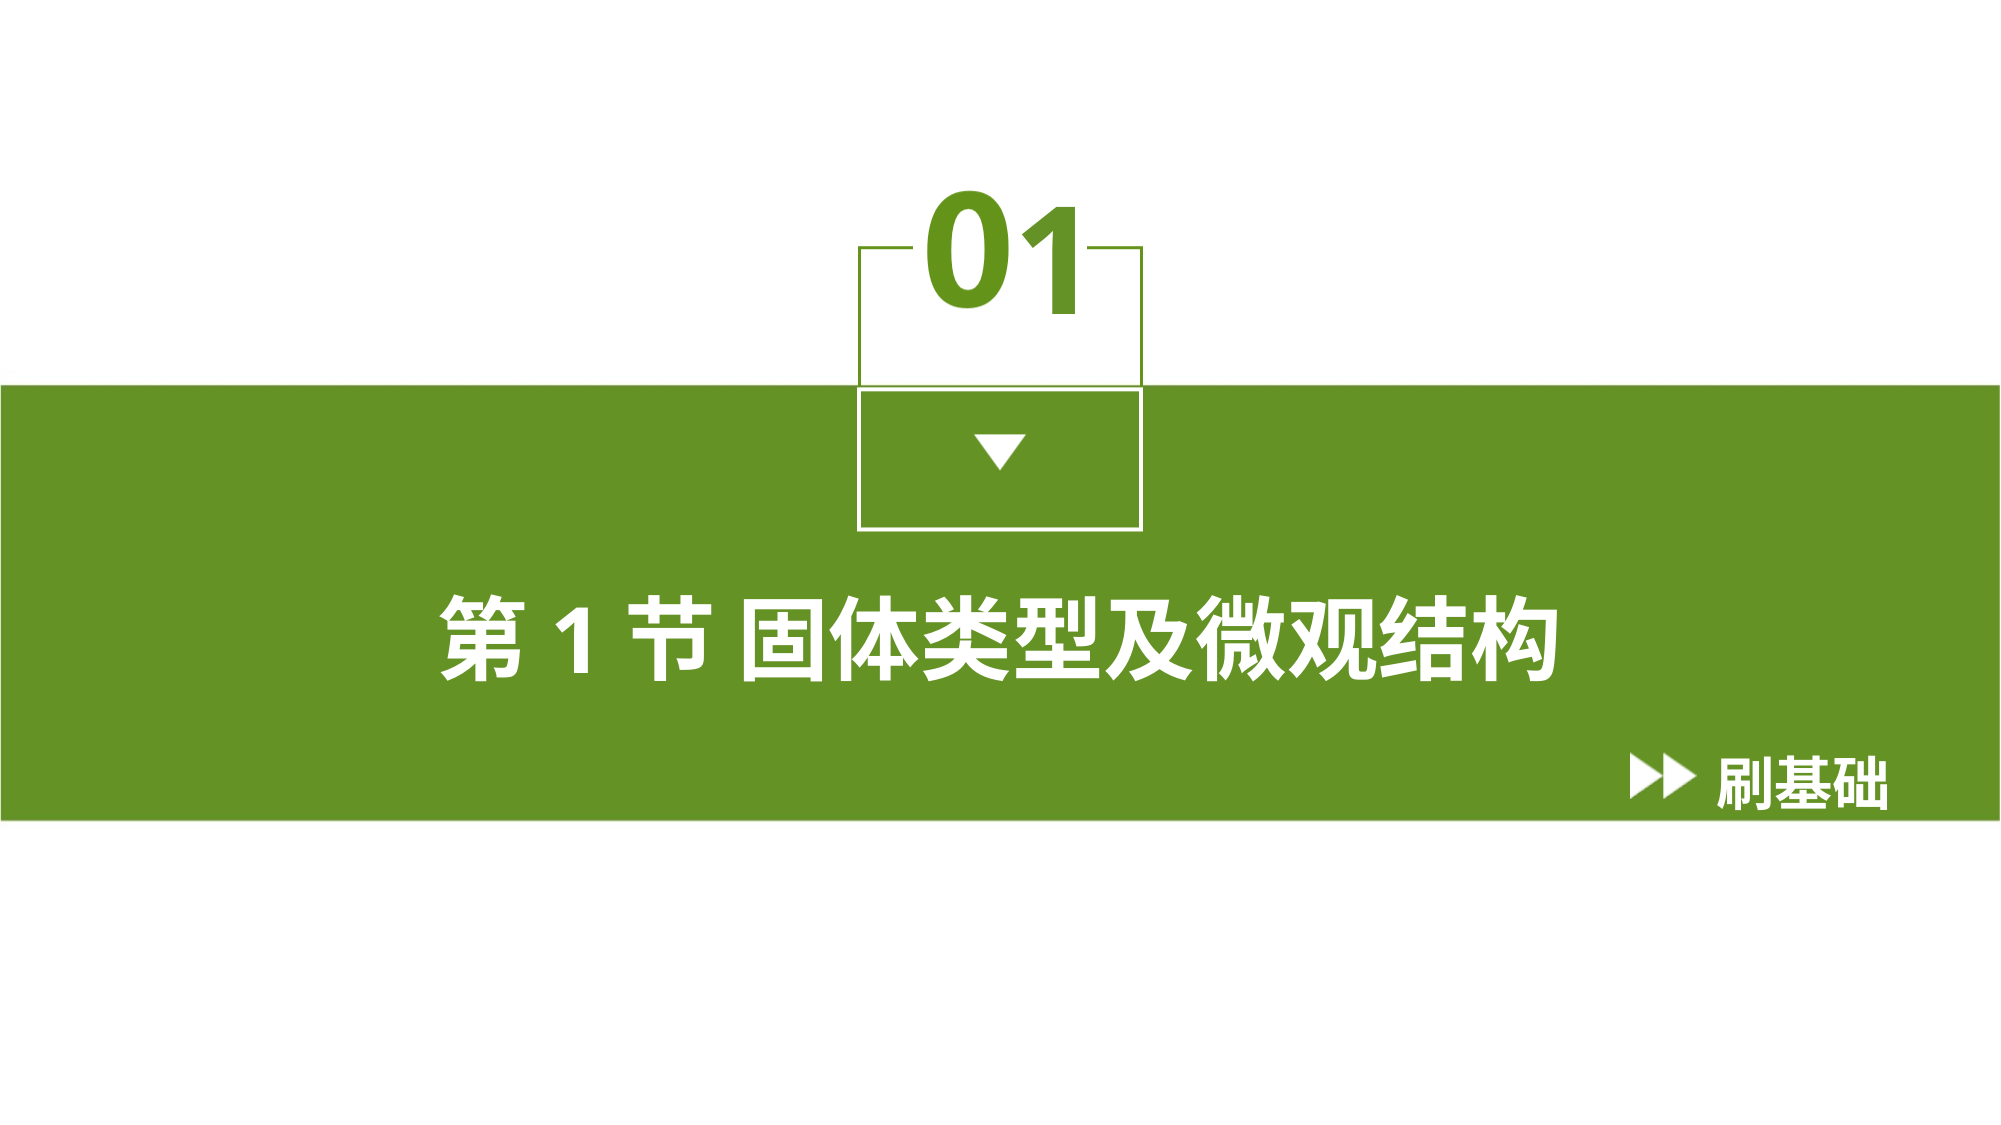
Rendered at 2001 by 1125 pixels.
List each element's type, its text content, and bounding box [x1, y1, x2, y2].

text_box 第1节 固体类型及微观结构 [0, 572, 2000, 699]
picture [0, 0, 2000, 572]
picture [0, 699, 2000, 1125]
text_box 1 [1013, 156, 1173, 353]
text_box 刷基础 [1715, 718, 1997, 812]
